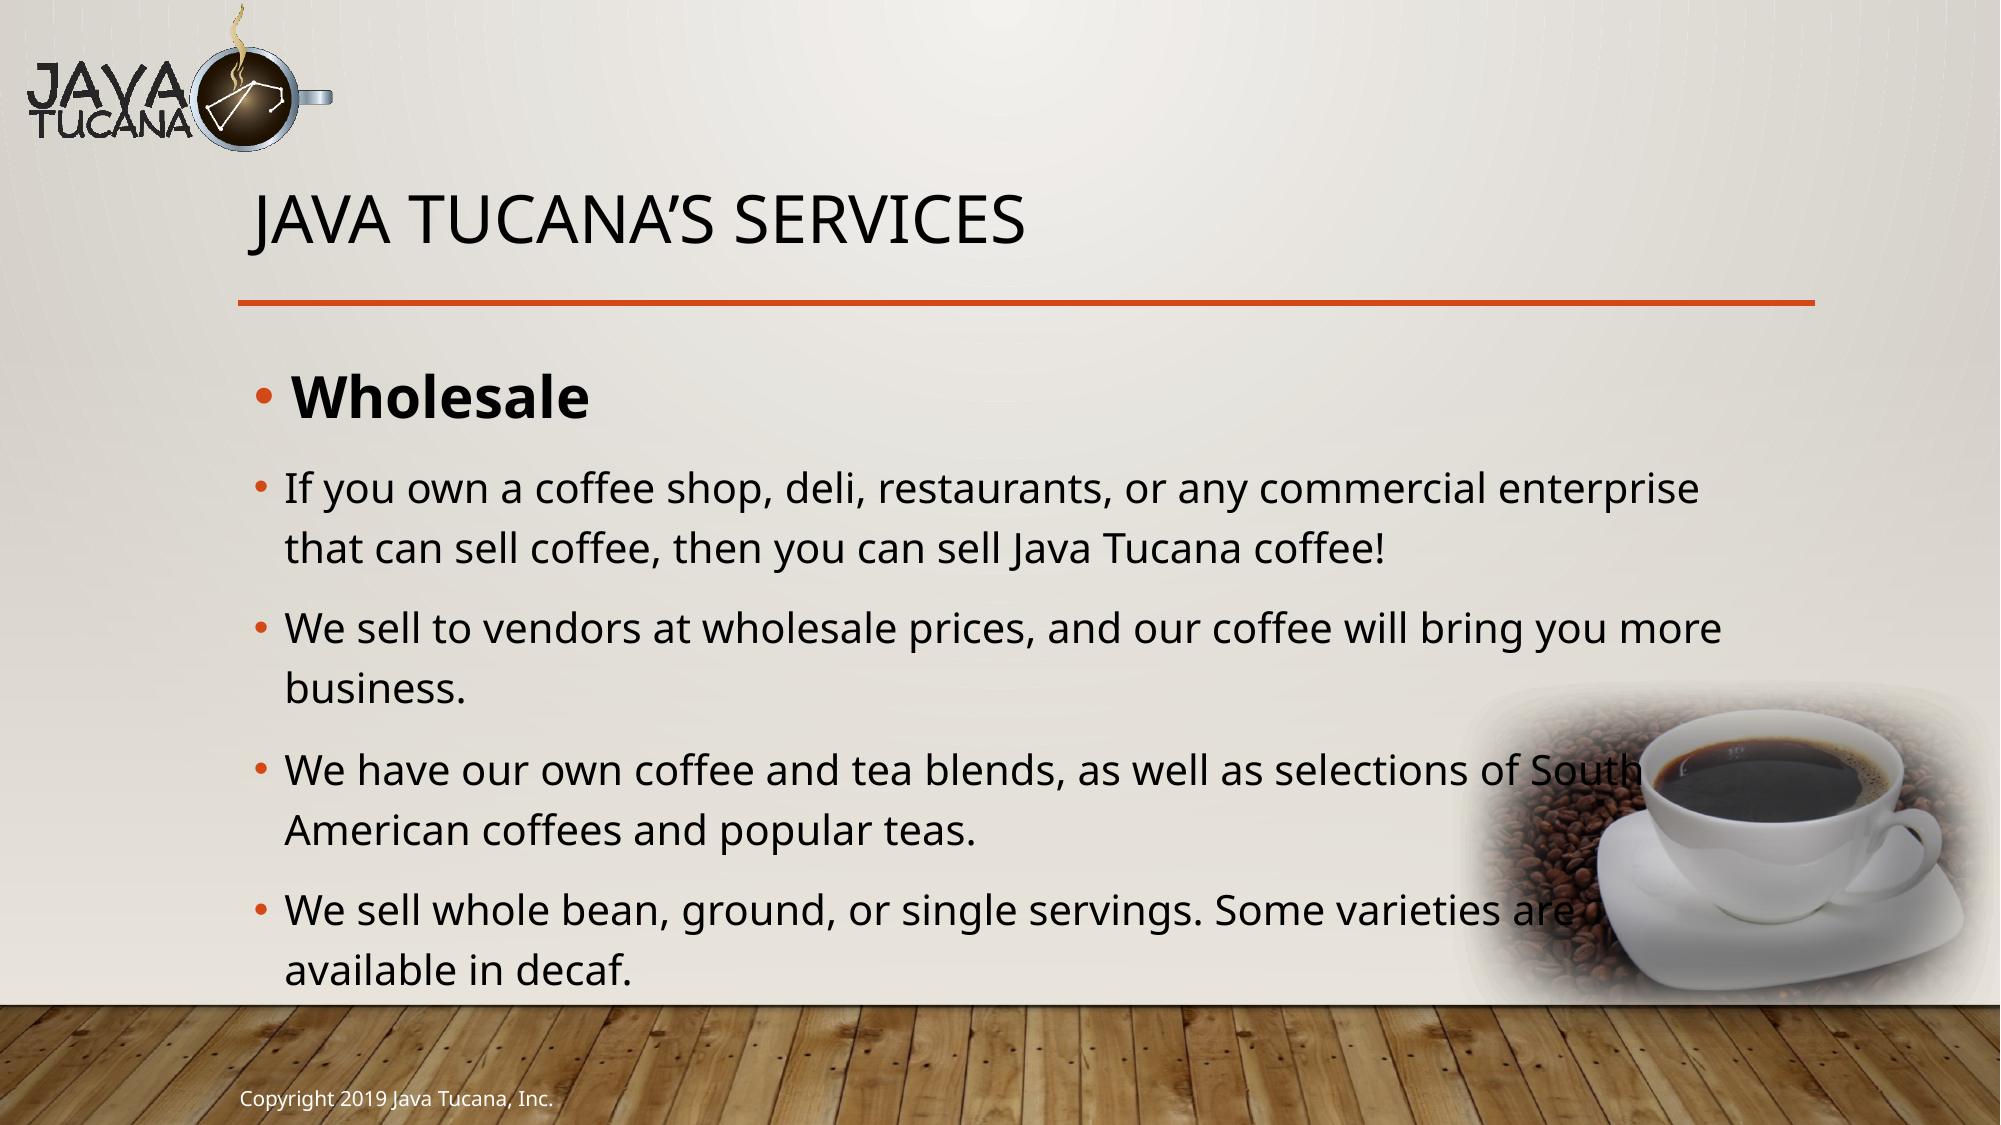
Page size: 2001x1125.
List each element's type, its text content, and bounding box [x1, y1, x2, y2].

picture [0, 1005, 2000, 1125]
list Wholesale If you own a coffee shop, deli, restaurants, or any commercial enterprise that can sell coffee, then you can sell Java Tucana coffee! We sell to vendors at wholesale prices, and our coffee will bring you more business. We have our own coffee and tea blends, as well as selections of South American coffees and popular teas. We sell whole bean, ground, or single servings. Some varieties are available in decaf. [238, 339, 1772, 1000]
picture [1772, 767, 1906, 953]
picture [13, 0, 341, 159]
title Java Tucana’s Services [238, 178, 1814, 305]
footer Copyright 2019 Java Tucana, Inc. [224, 1074, 1199, 1125]
